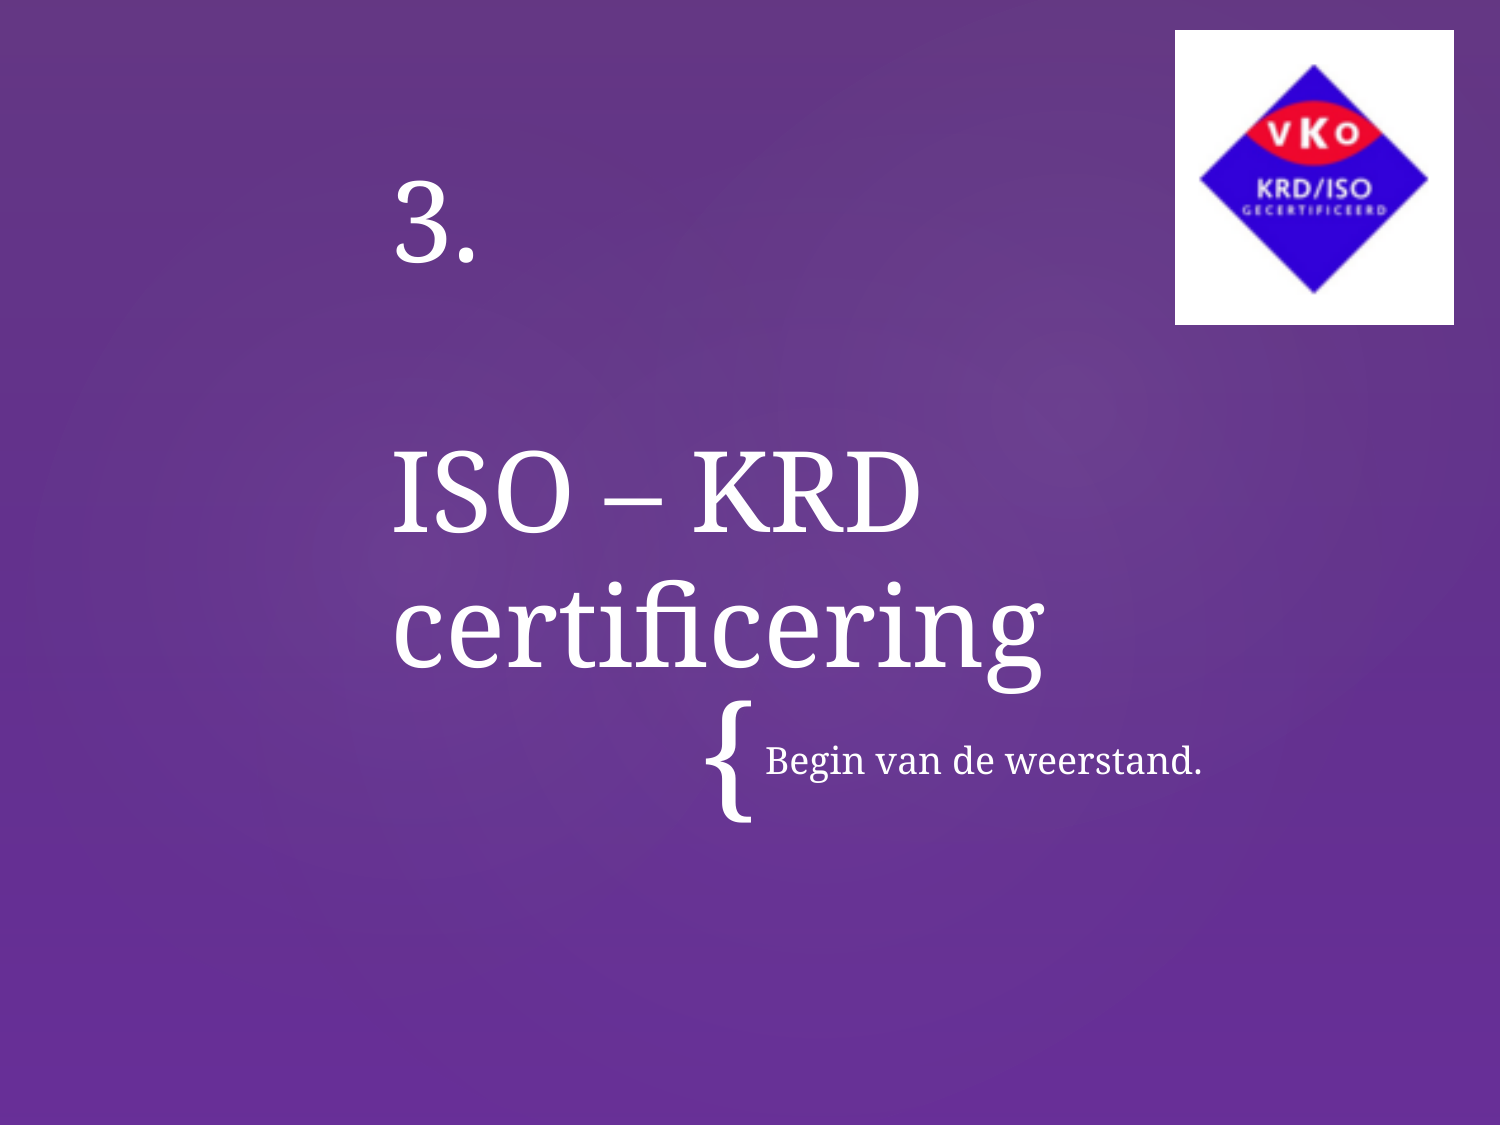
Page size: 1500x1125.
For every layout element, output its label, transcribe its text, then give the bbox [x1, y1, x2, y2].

picture [1174, 30, 1454, 325]
title 3. ISO – KRD certificering [375, 125, 1365, 698]
list Begin van de weerstand. [750, 700, 1363, 820]
